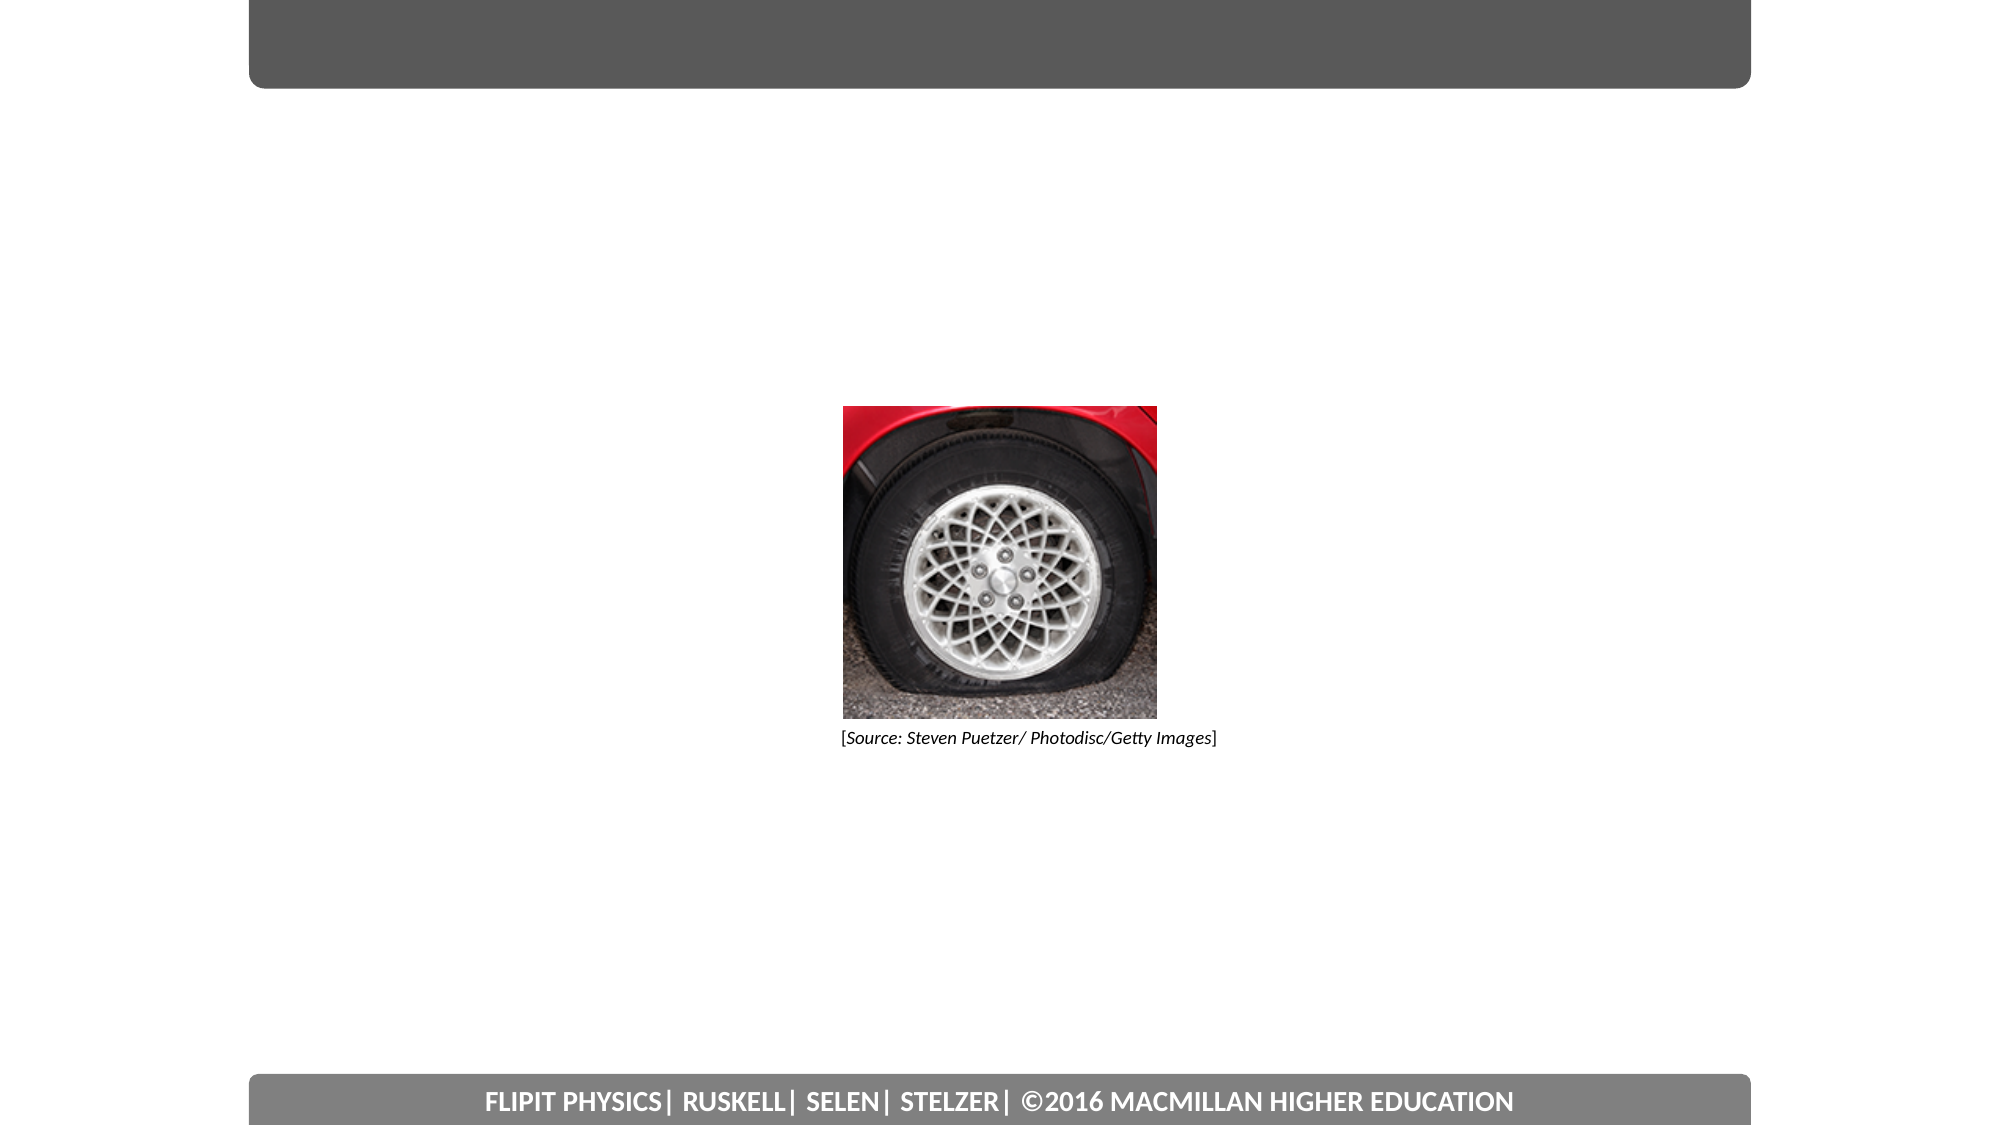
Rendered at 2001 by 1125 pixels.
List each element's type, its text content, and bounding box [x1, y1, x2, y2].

picture [843, 406, 1157, 719]
text_box [Source: Steven Puetzer/ Photodisc/Getty Images] [826, 718, 1261, 756]
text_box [249, 1074, 1750, 1125]
text_box [248, 0, 1752, 89]
